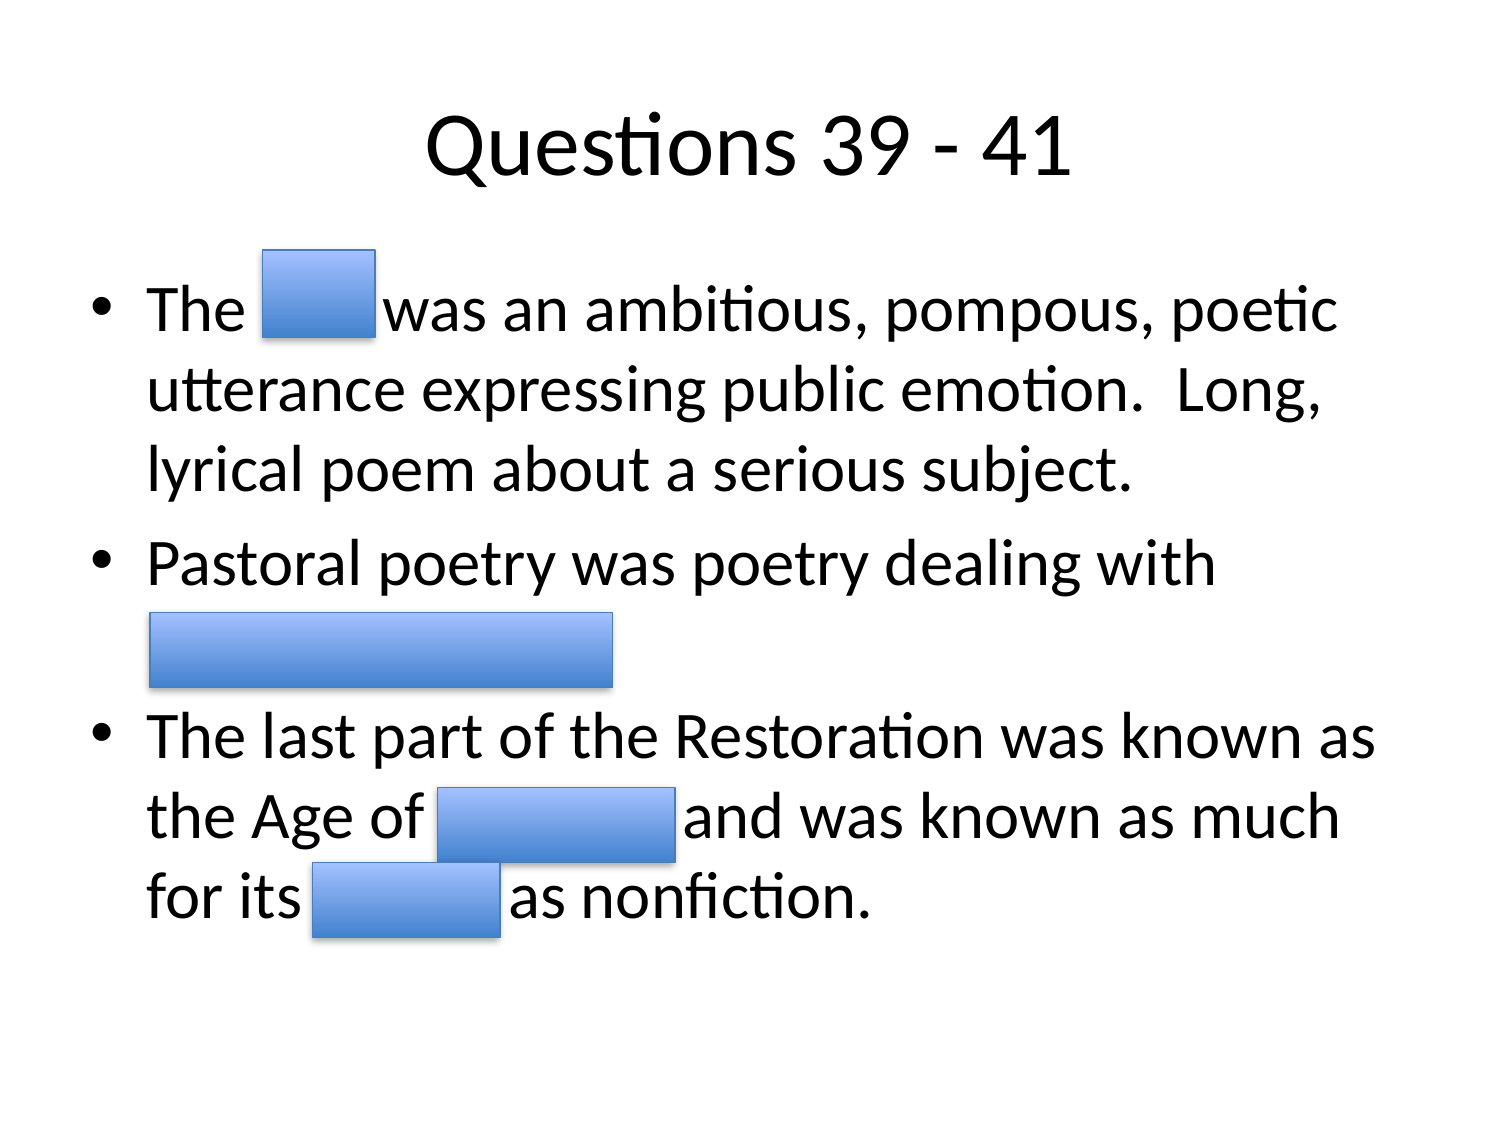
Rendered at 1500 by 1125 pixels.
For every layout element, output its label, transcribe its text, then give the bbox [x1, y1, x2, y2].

text_box [149, 612, 613, 688]
list The ode was an ambitious, pompous, poetic utterance expressing public emotion. Long, lyrical poem about a serious subject. Pastoral poetry was poetry dealing with idealized nature. The last part of the Restoration was known as the Age of Johnson and was known as much for its fiction as nonfiction. [75, 257, 1425, 1000]
text_box [312, 862, 501, 938]
text_box [262, 249, 376, 338]
title Questions 39 - 41 [75, 45, 1425, 233]
text_box [437, 787, 676, 863]
